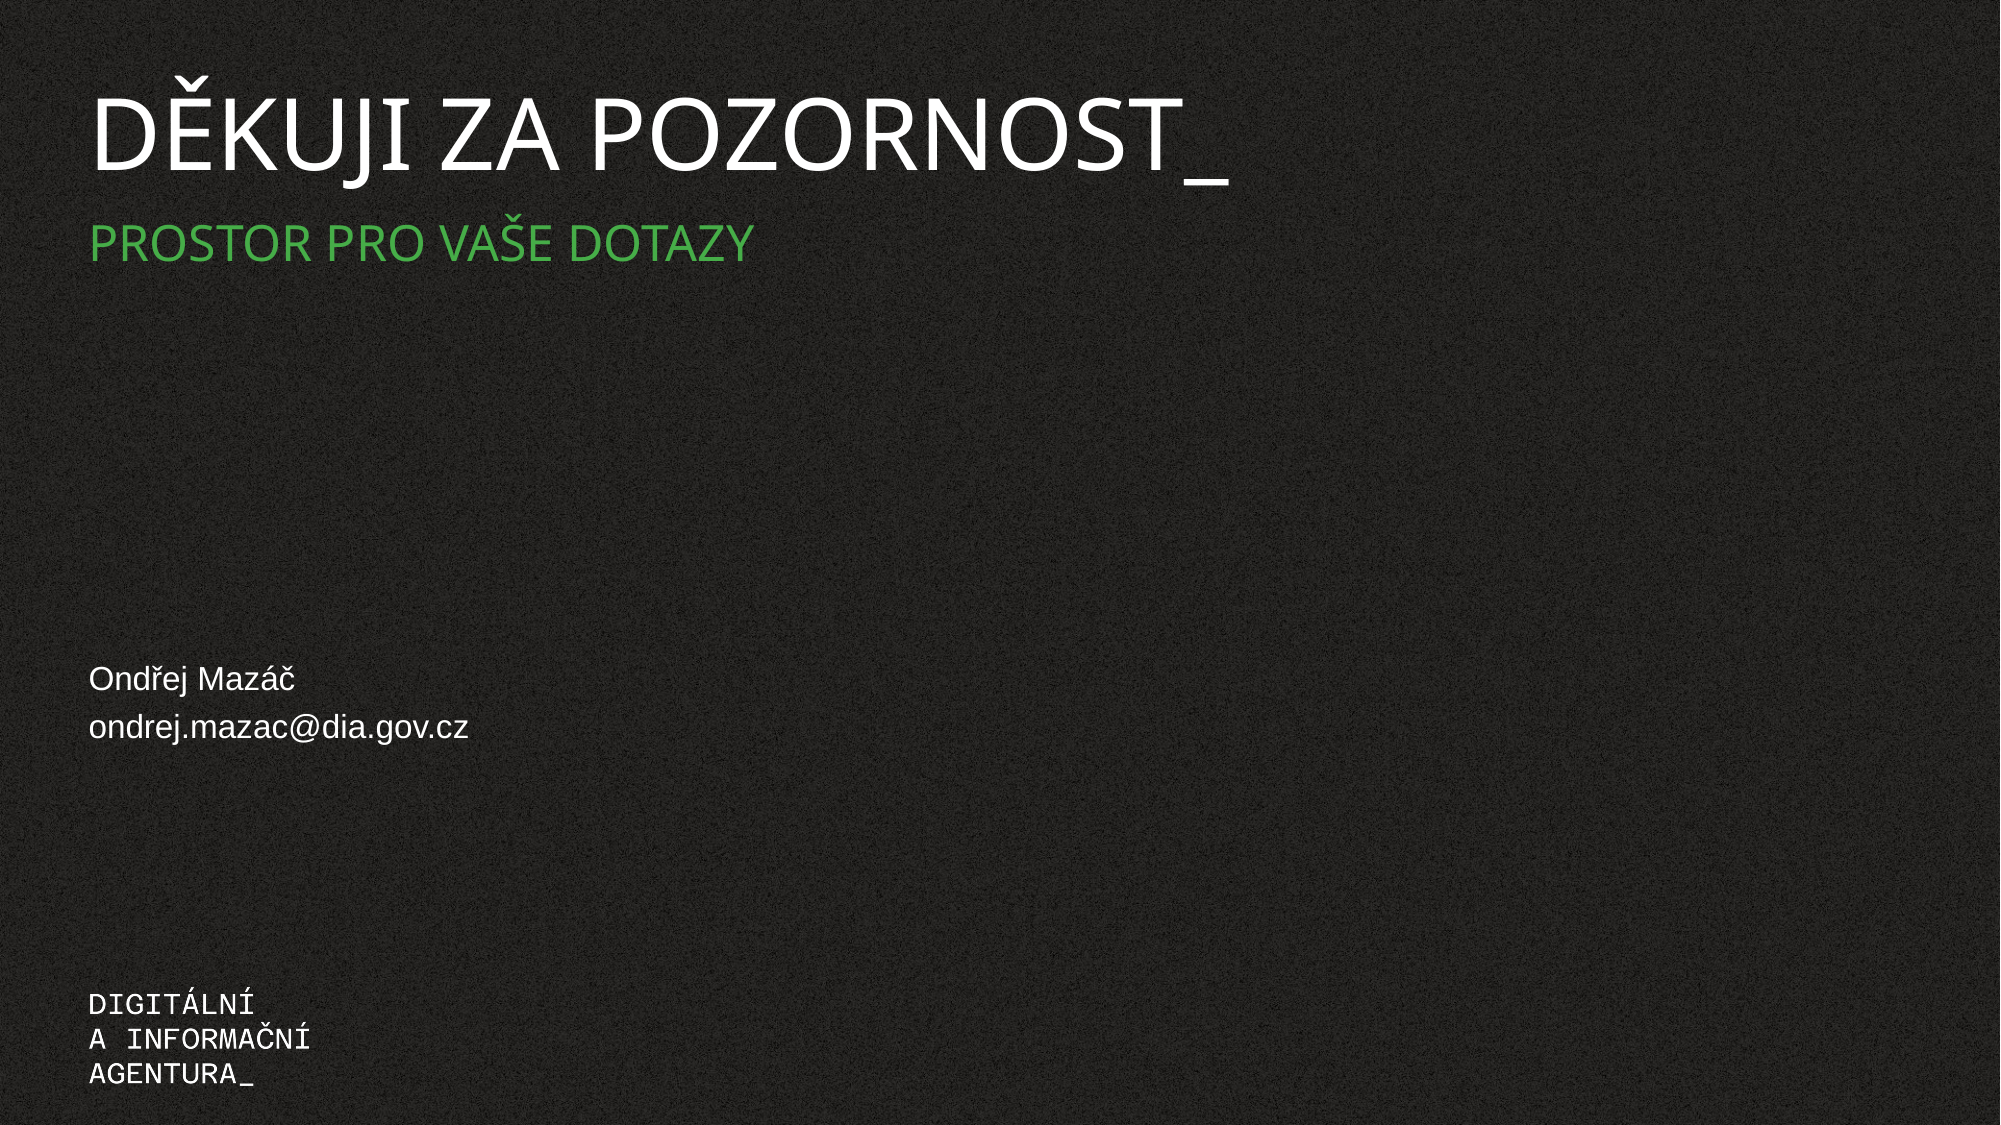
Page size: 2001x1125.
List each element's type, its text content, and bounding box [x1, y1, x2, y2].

title Děkuji za pozornost_ [88, 70, 1912, 210]
subtitle Prostor pro vaše dotazy [88, 218, 1912, 357]
picture [0, 0, 2001, 1125]
list Ondřej Mazáč ondrej.mazac@dia.gov.cz [88, 649, 1912, 956]
